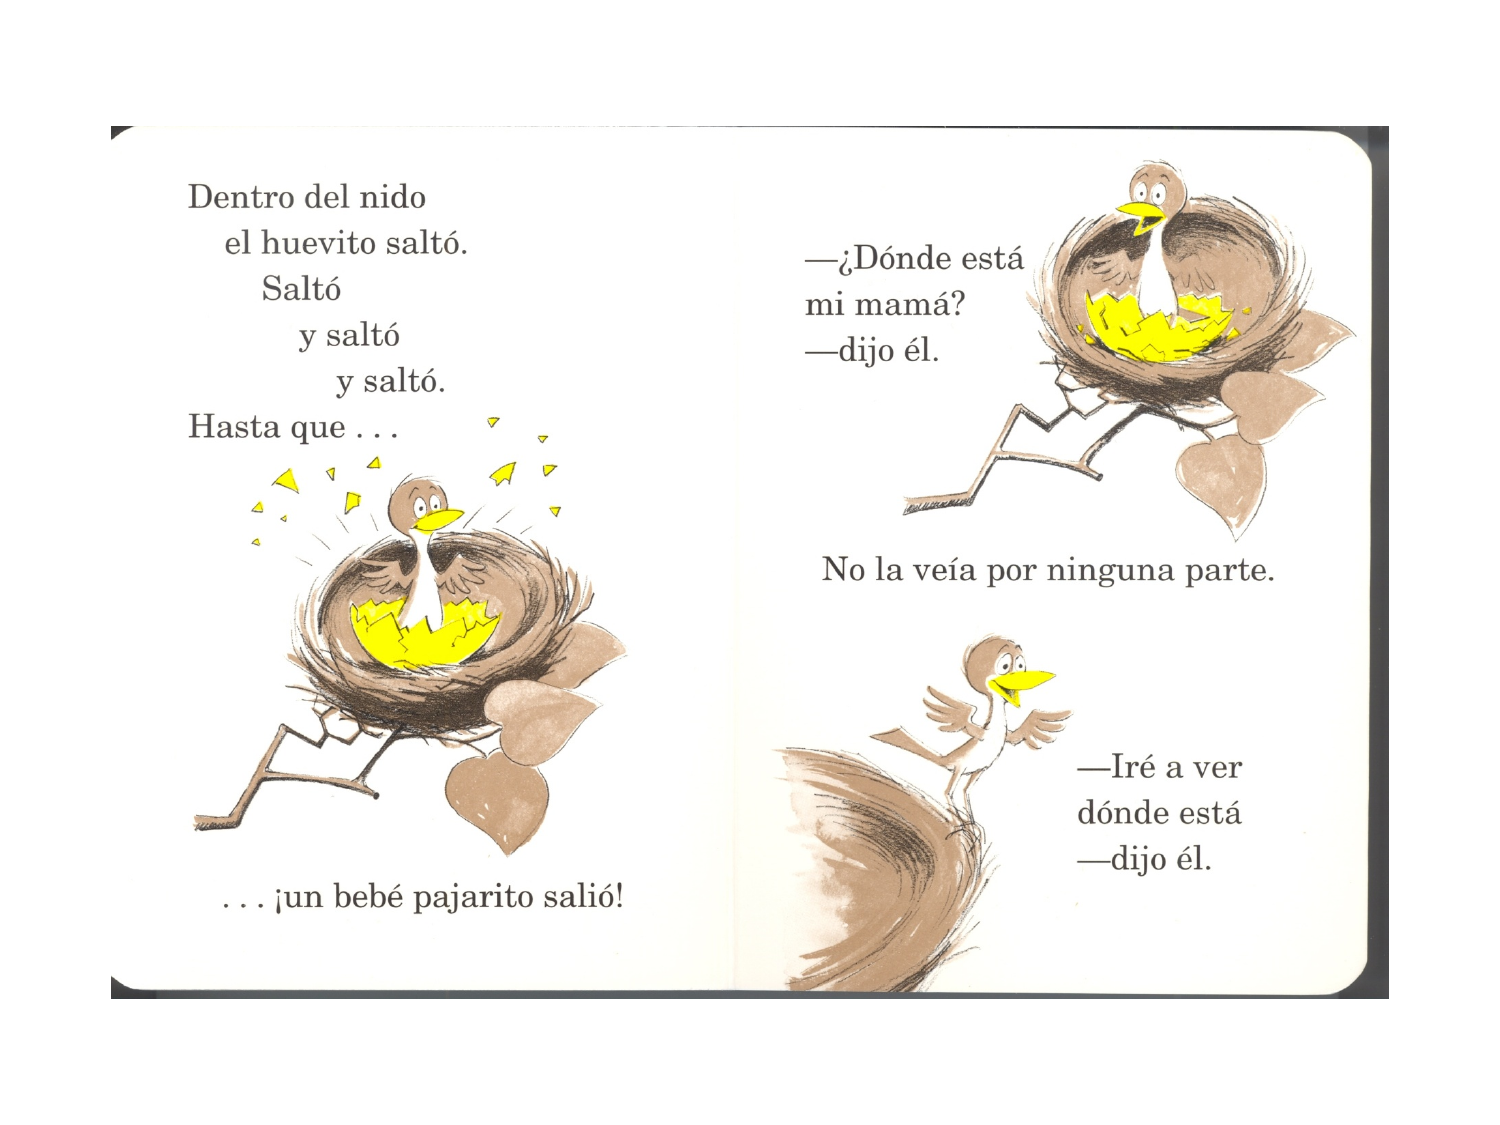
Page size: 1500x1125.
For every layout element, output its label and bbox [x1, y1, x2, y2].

picture [110, 126, 1390, 999]
